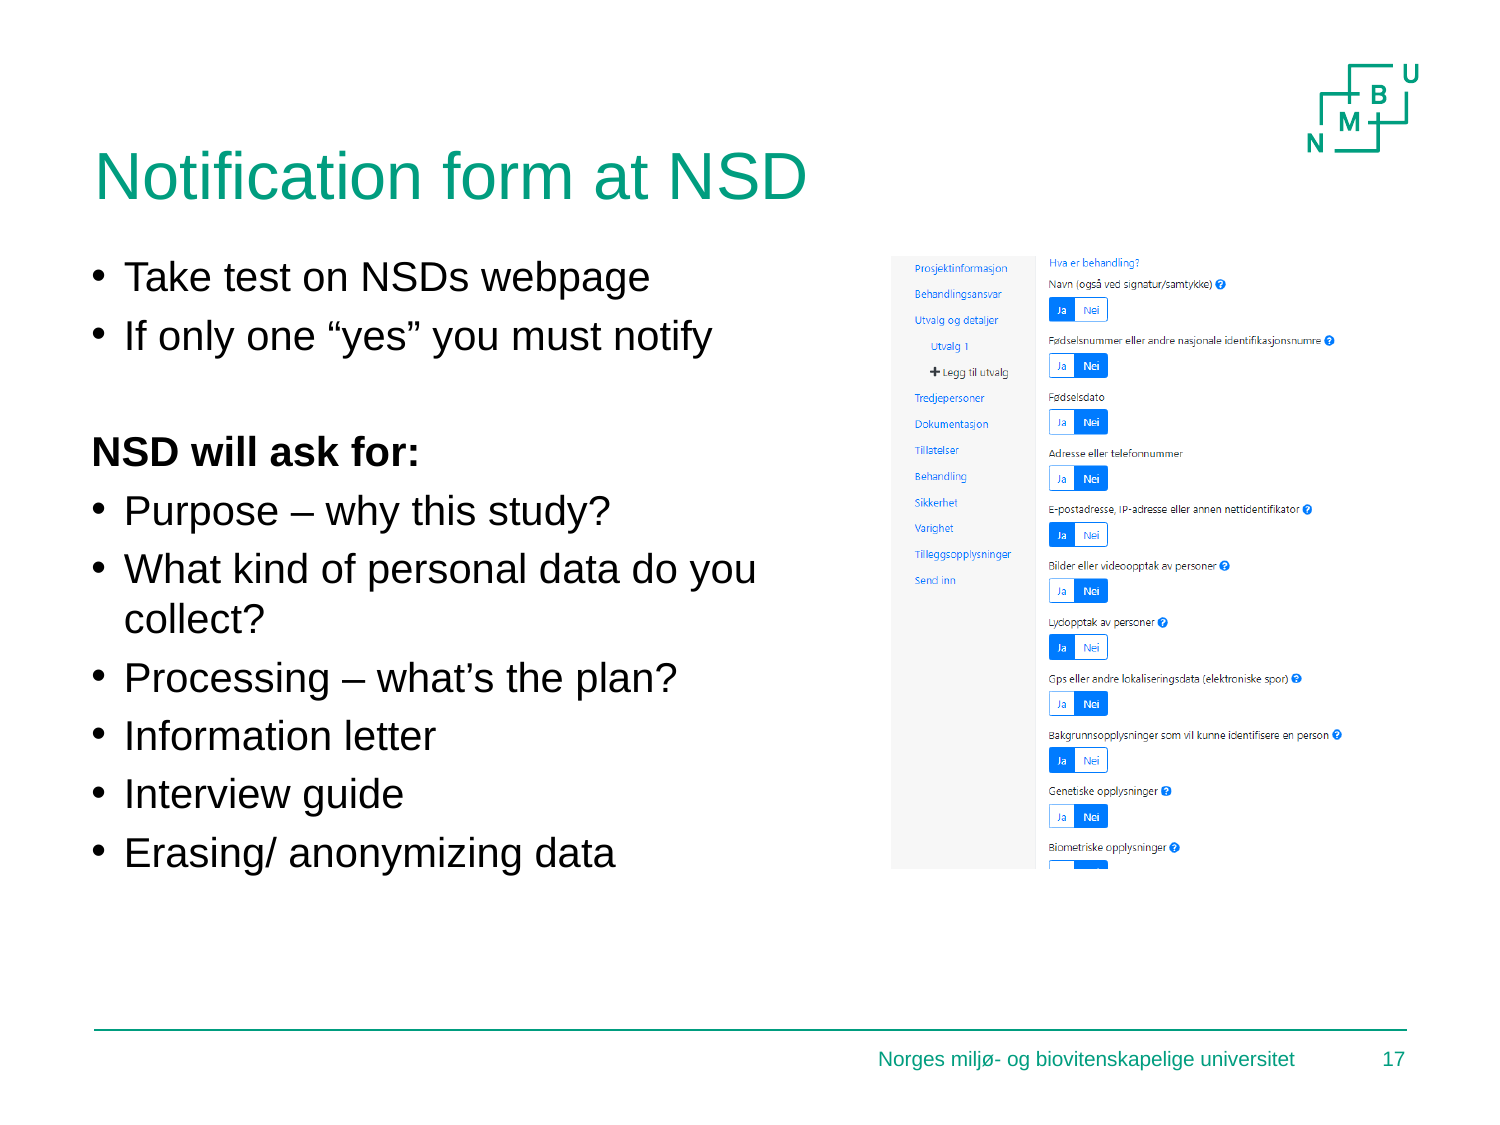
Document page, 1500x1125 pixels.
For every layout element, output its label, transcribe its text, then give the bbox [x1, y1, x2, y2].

picture [885, 256, 1460, 869]
list Take test on NSDs webpage If only one “yes” you must notify NSD will ask for: Purpose – why this study? What kind of personal data do you collect? Processing – what’s the plan? Information letter Interview guide Erasing/ anonymizing data [91, 250, 835, 1024]
slide_number 17 [1356, 1045, 1406, 1071]
title Notification form at NSD [94, 132, 1213, 214]
slide_number Norges miljø- og biovitenskapelige universitet [878, 1045, 1353, 1071]
